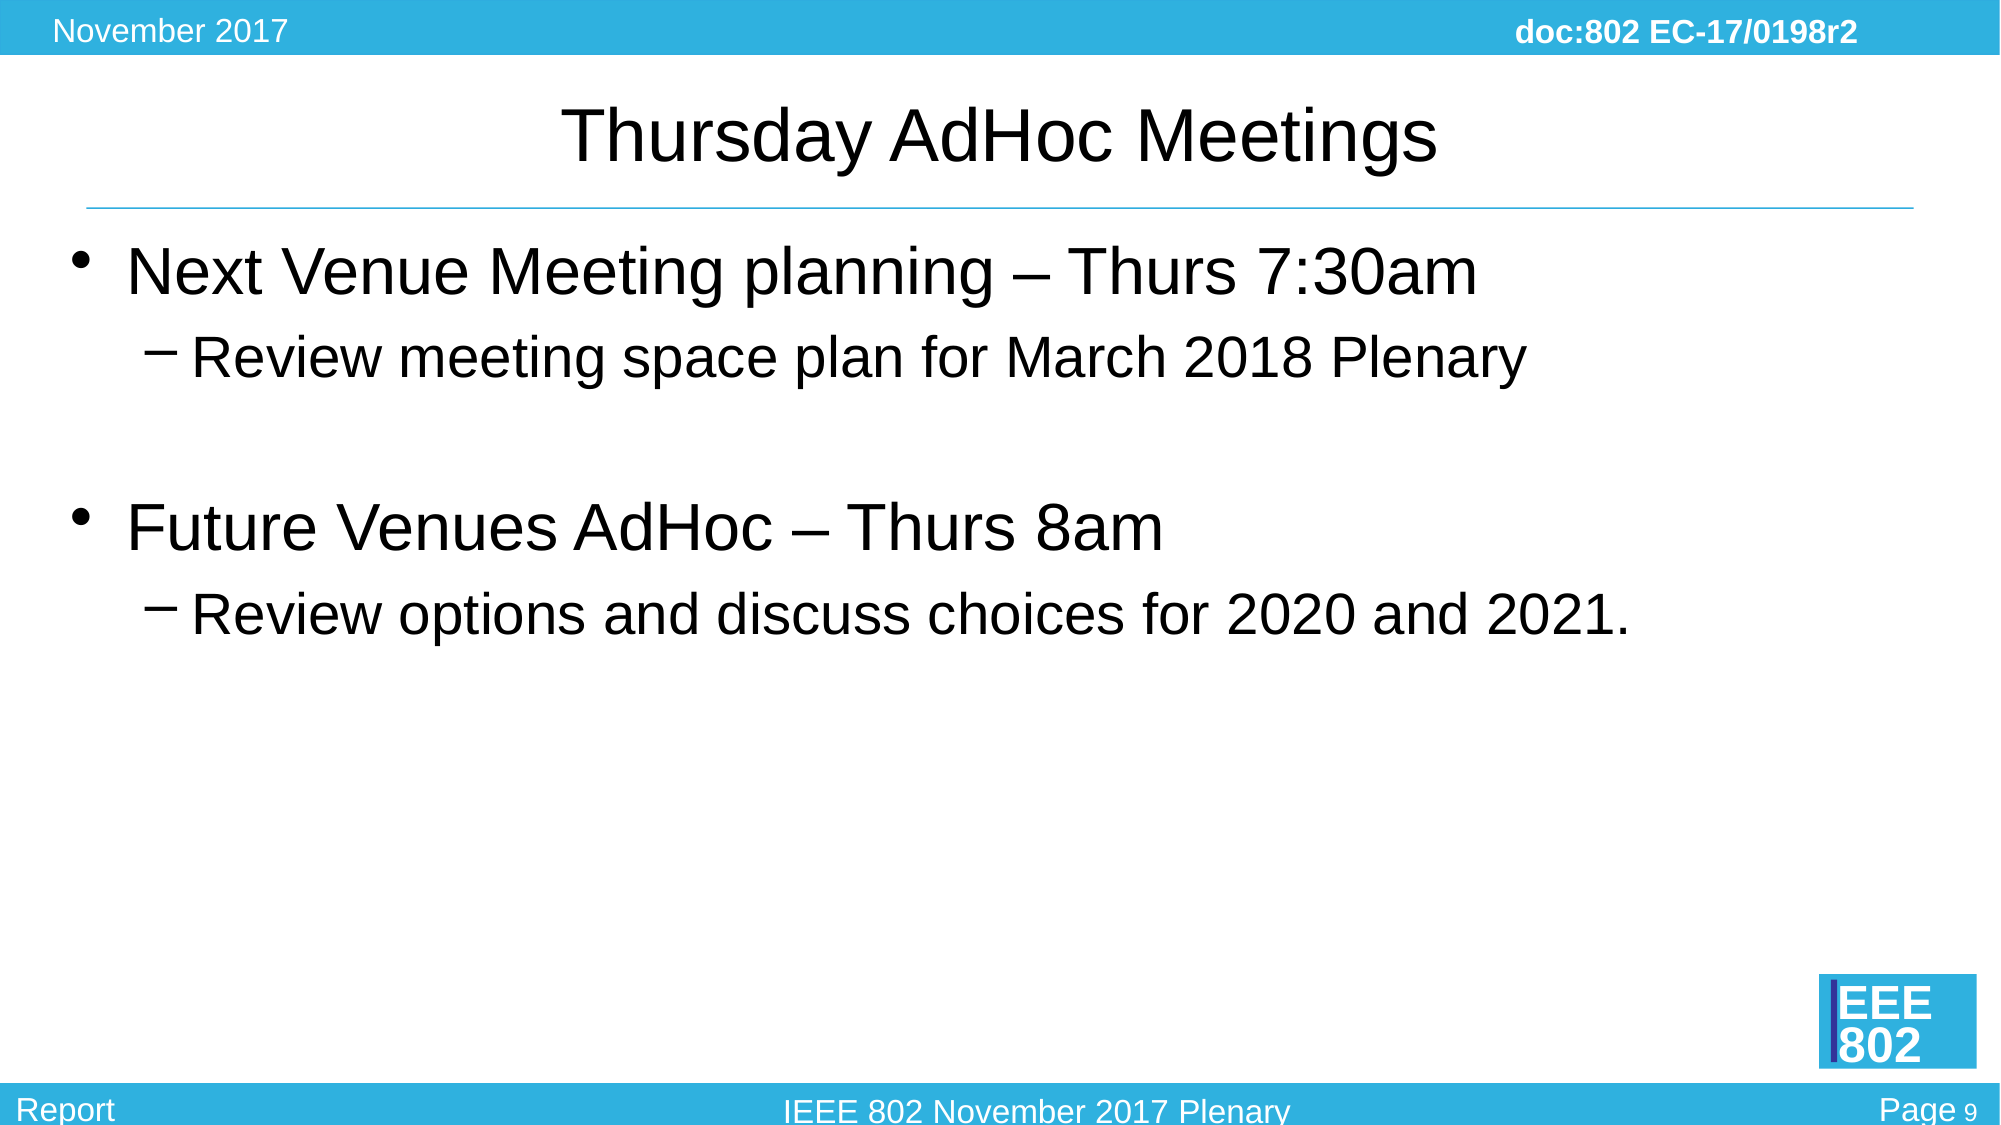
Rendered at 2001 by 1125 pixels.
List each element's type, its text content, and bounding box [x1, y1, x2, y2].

title Thursday AdHoc Meetings [99, 66, 1900, 197]
list Next Venue Meeting planning – Thurs 7:30am Review meeting space plan for March 2018 Plenary Future Venues AdHoc – Thurs 8am Review options and discuss choices for 2020 and 2021. [54, 220, 1855, 963]
